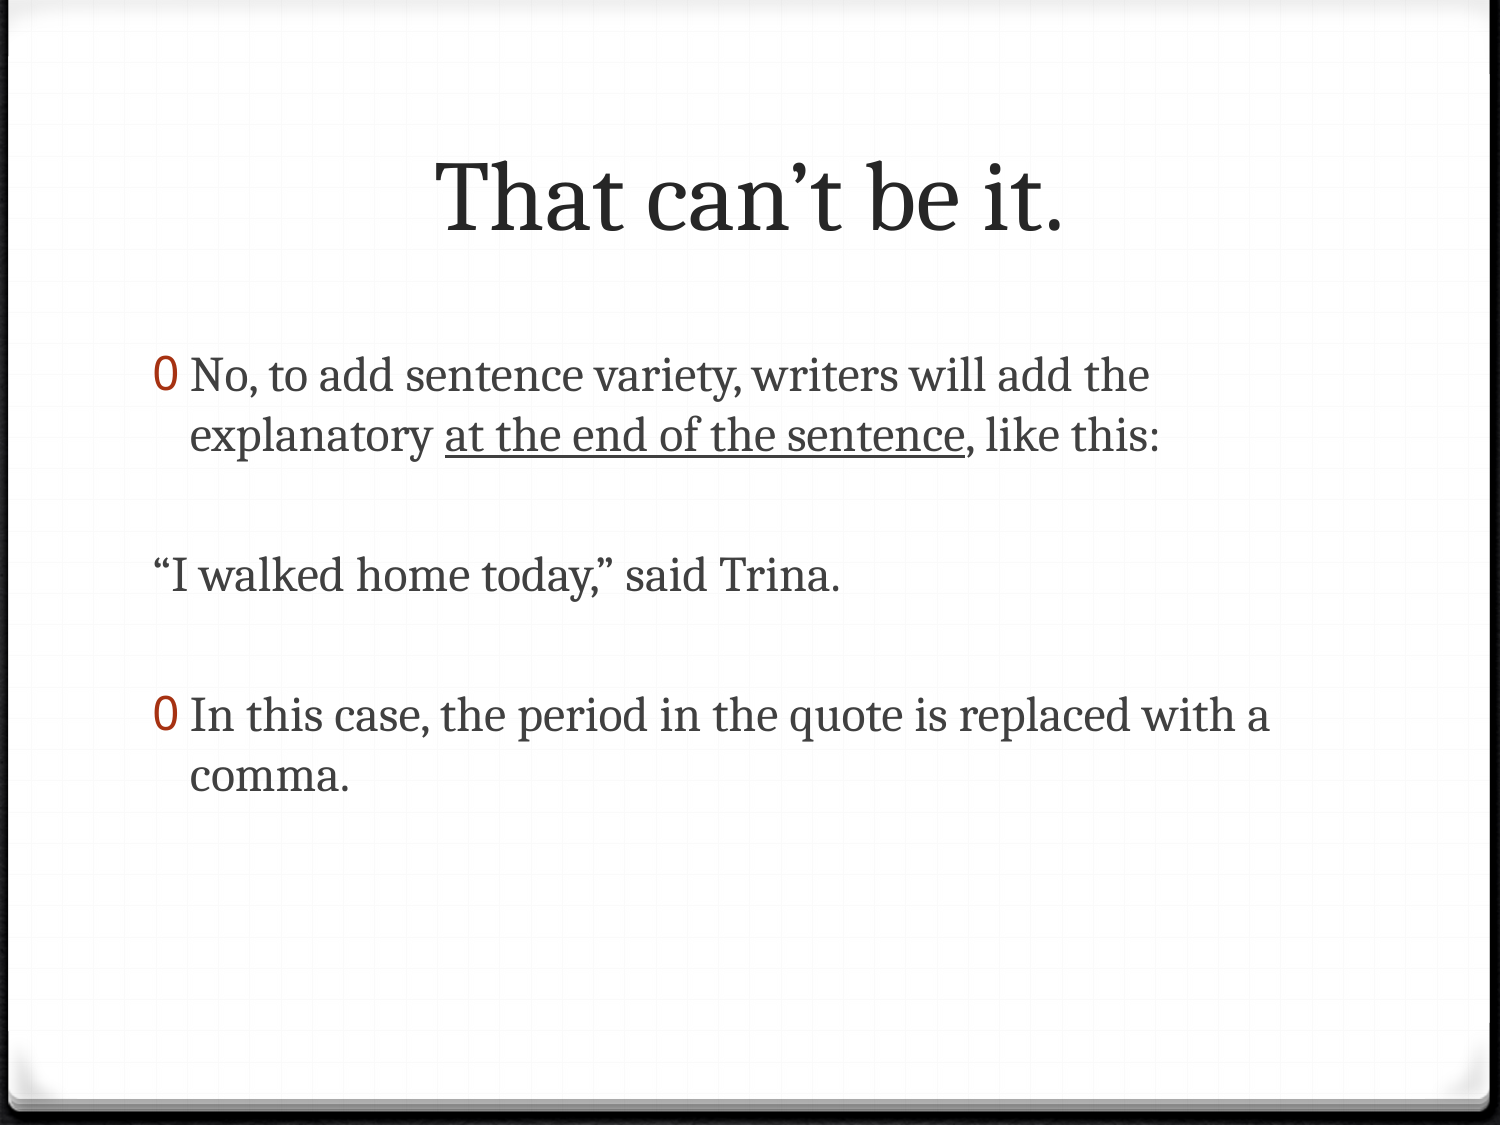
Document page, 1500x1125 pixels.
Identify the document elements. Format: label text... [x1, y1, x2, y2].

list No, to add sentence variety, writers will add the explanatory at the end of the sentence, like this: “I walked home today,” said Trina. In this case, the period in the quote is replaced with a comma. [137, 334, 1363, 983]
title That can’t be it. [90, 71, 1410, 309]
picture [0, 0, 1500, 1125]
